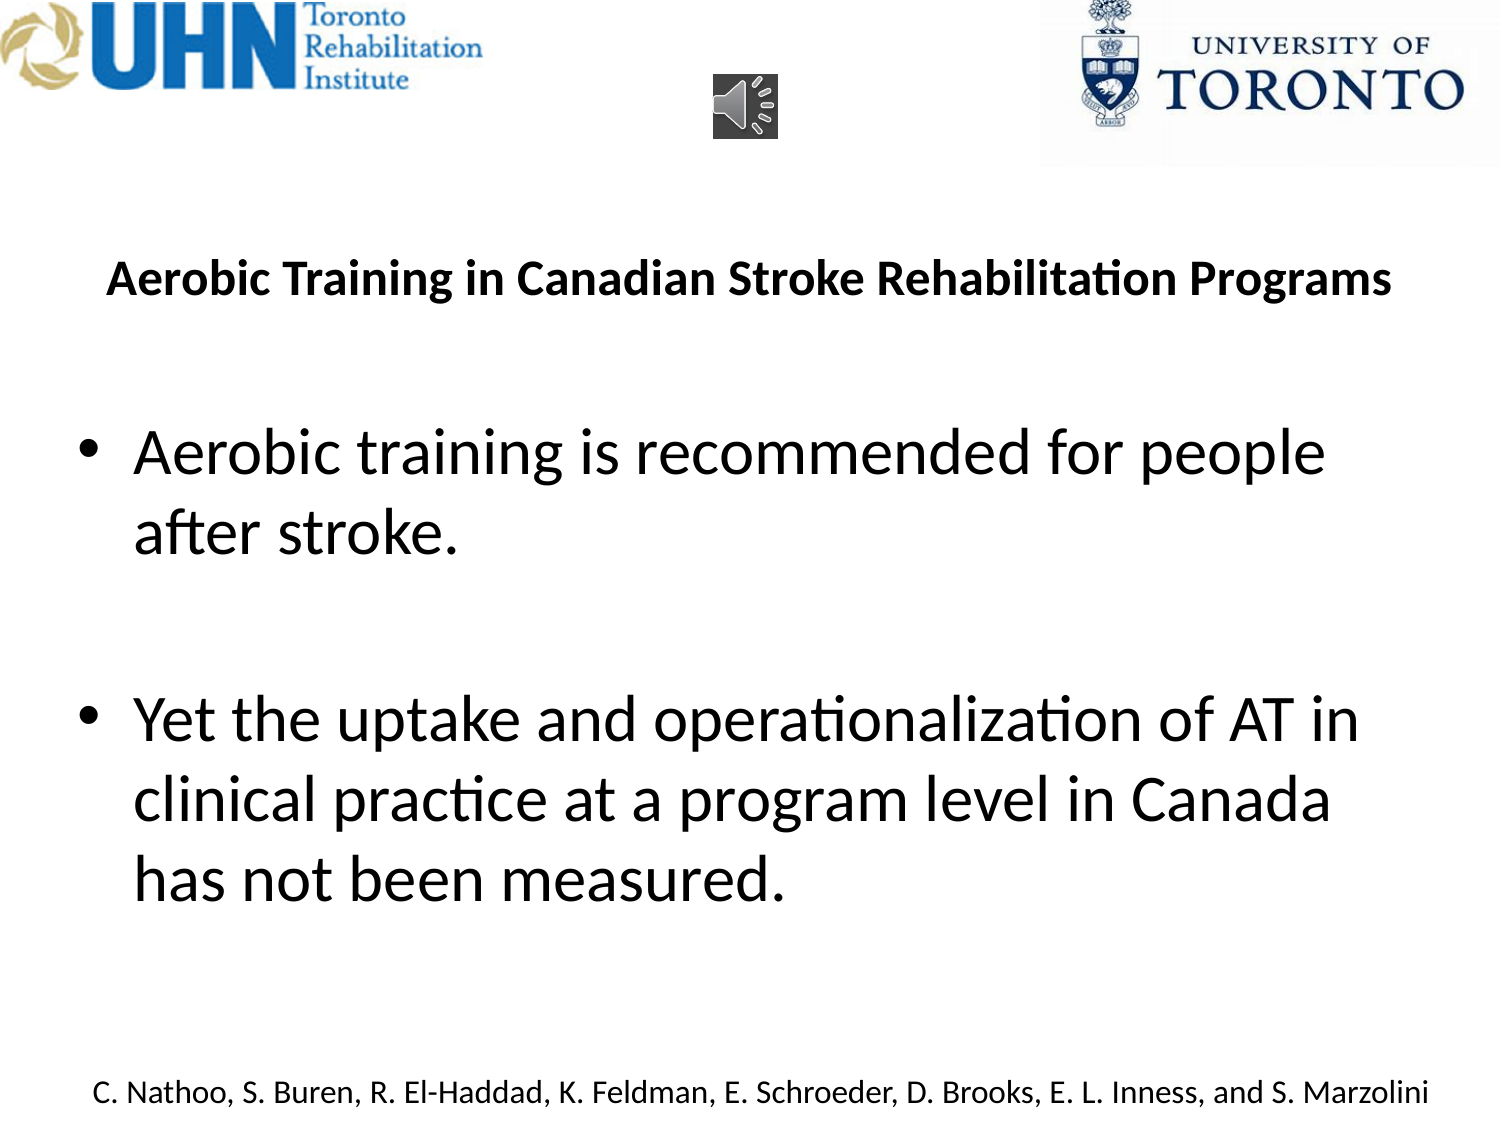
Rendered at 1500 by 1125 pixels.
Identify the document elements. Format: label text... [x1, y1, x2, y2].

picture [1039, 0, 1500, 167]
text_box C. Nathoo, S. Buren, R. El-Haddad, K. Feldman, E. Schroeder, D. Brooks, E. L. Inness, and S. Marzolini [77, 1062, 1447, 1118]
title Aerobic Training in Canadian Stroke Rehabilitation Programs [75, 212, 1425, 400]
picture [711, 73, 779, 141]
picture [0, 1, 483, 91]
list Aerobic training is recommended for people after stroke. Yet the uptake and operationalization of AT in clinical practice at a program level in Canada has not been measured. [62, 399, 1413, 950]
